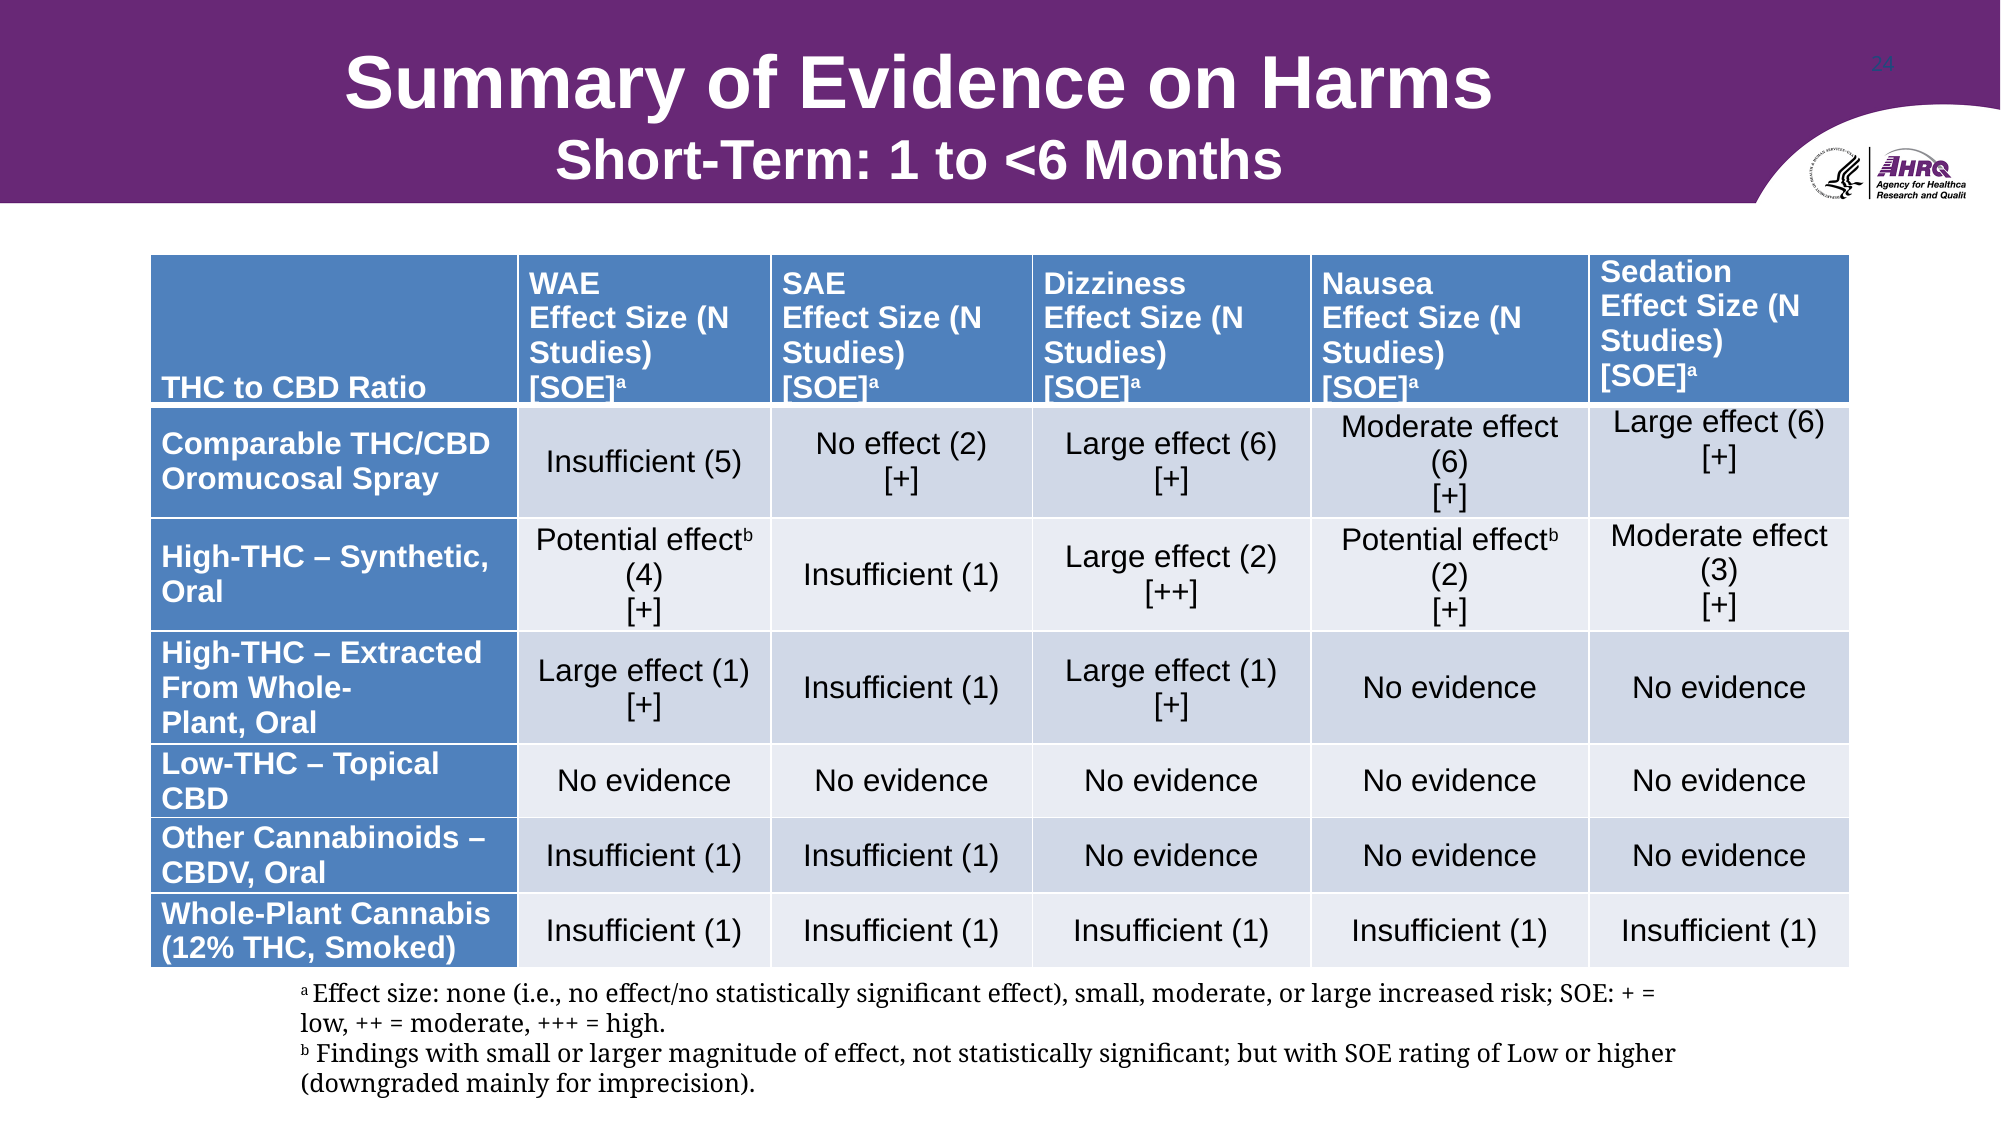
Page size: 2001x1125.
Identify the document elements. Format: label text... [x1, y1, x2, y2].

table_cell Insufficient (1) [1312, 894, 1588, 967]
table_cell No evidence [1033, 818, 1310, 892]
picture [0, 0, 2001, 1125]
table_header WAE Effect Size (N Studies) [SOE]a [519, 255, 770, 402]
table_cell No evidence [1312, 745, 1588, 817]
text_box a Effect size: none (i.e., no effect/no statistically significant effect), small, moderate, or large increased risk; SOE: + = low, ++ = moderate, +++ = high. b Findings with small or larger magnitude of effect, not statistically significant; but with SOE rating of Low or higher (downgraded mainly for imprecision). [285, 970, 1720, 1105]
table_cell High-THC – Extracted From Whole-Plant, Oral [151, 632, 517, 743]
table_cell High-THC – Synthetic, Oral [151, 519, 517, 630]
table_cell Insufficient (1) [772, 519, 1032, 630]
table_header Dizziness Effect Size (N Studies) [SOE]a [1033, 255, 1310, 402]
table_cell Insufficient (1) [772, 818, 1032, 892]
table_cell Insufficient (1) [519, 818, 770, 892]
table_cell Insufficient (1) [772, 894, 1032, 967]
table_cell Insufficient (1) [772, 632, 1032, 743]
table_cell Large effect (1) [+] [519, 632, 770, 743]
table_cell No evidence [772, 745, 1032, 817]
table_cell Other Cannabinoids – CBDV, Oral [151, 818, 517, 892]
table_cell No evidence [519, 745, 770, 817]
table_cell Low-THC – Topical CBD [151, 745, 517, 817]
table_cell Large effect (2) [++] [1033, 519, 1310, 630]
table_cell Potential effectb (2) [+] [1312, 519, 1588, 630]
table_cell No evidence [1312, 632, 1588, 743]
table_cell Large effect (6) [+] [1033, 408, 1310, 517]
table_cell No evidence [1312, 818, 1588, 892]
table_header SAE Effect Size (N Studies) [SOE]a [772, 255, 1032, 402]
table_cell Insufficient (1) [1033, 894, 1310, 967]
table_header Sedation Effect Size (N Studies) [SOE]a [1590, 255, 1849, 402]
table_header THC to CBD Ratio [151, 255, 517, 402]
table_cell Comparable THC/CBD Oromucosal Spray [151, 408, 517, 517]
table_cell No effect (2) [+] [772, 408, 1032, 517]
table_cell No evidence [1590, 632, 1849, 743]
table_cell Large effect (1) [+] [1033, 632, 1310, 743]
table_cell Moderate effect (3) [+] [1590, 519, 1849, 630]
table_cell Insufficient (5) [519, 408, 770, 517]
table_cell No evidence [1590, 818, 1849, 892]
table_cell Whole-Plant Cannabis (12% THC, Smoked) [151, 894, 517, 967]
table_cell Moderate effect (6) [+] [1312, 408, 1588, 517]
title Summary of Evidence on Harms Short-Term: 1 to <6 Months [301, 18, 1538, 206]
table_header Nausea Effect Size (N Studies) [SOE]a [1312, 255, 1588, 402]
table_cell Insufficient (1) [1590, 894, 1849, 967]
table_cell No evidence [1590, 745, 1849, 817]
table_cell No evidence [1033, 745, 1310, 817]
table_cell Large effect (6) [+] [1590, 408, 1849, 517]
table_cell Insufficient (1) [519, 894, 770, 967]
table_cell Potential effectb (4) [+] [519, 519, 770, 630]
